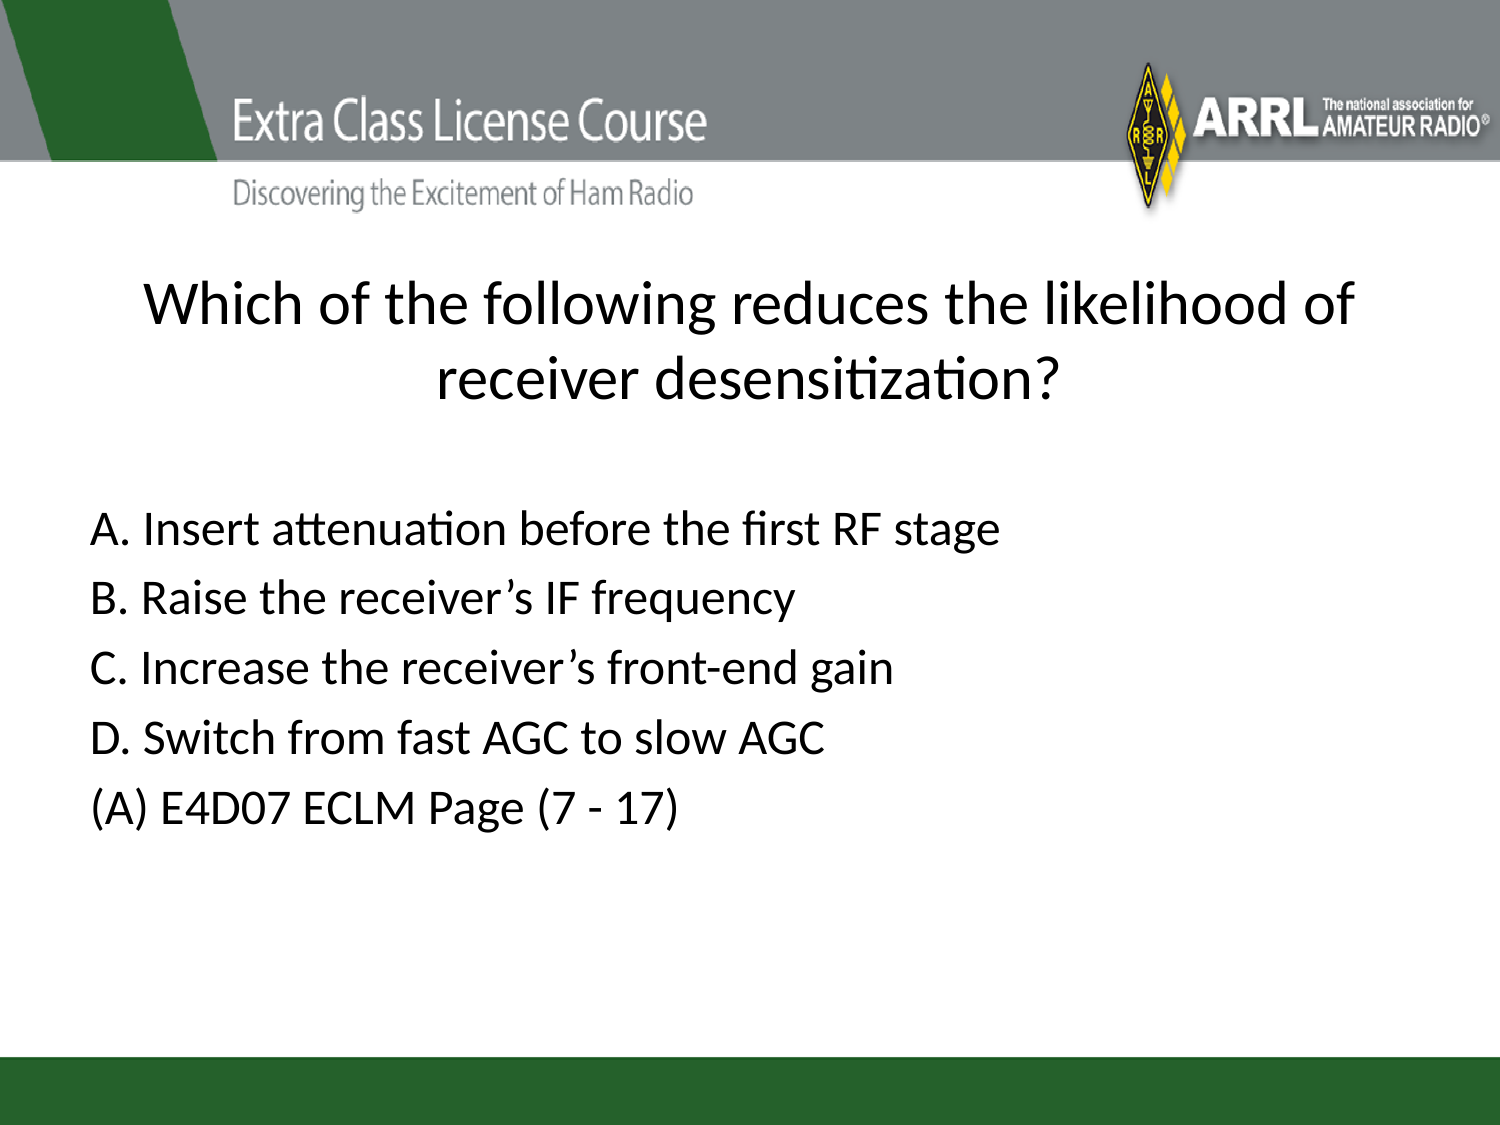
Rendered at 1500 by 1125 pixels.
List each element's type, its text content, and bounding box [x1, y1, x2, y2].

title Which of the following reduces the likelihood of receiver desensitization? [75, 254, 1425, 435]
list A. Insert attenuation before the first RF stage B. Raise the receiver’s IF frequency C. Increase the receiver’s front-end gain D. Switch from fast AGC to slow AGC (A) E4D07 ECLM Page (7 - 17) [75, 487, 1425, 1005]
picture [0, 0, 1500, 1125]
